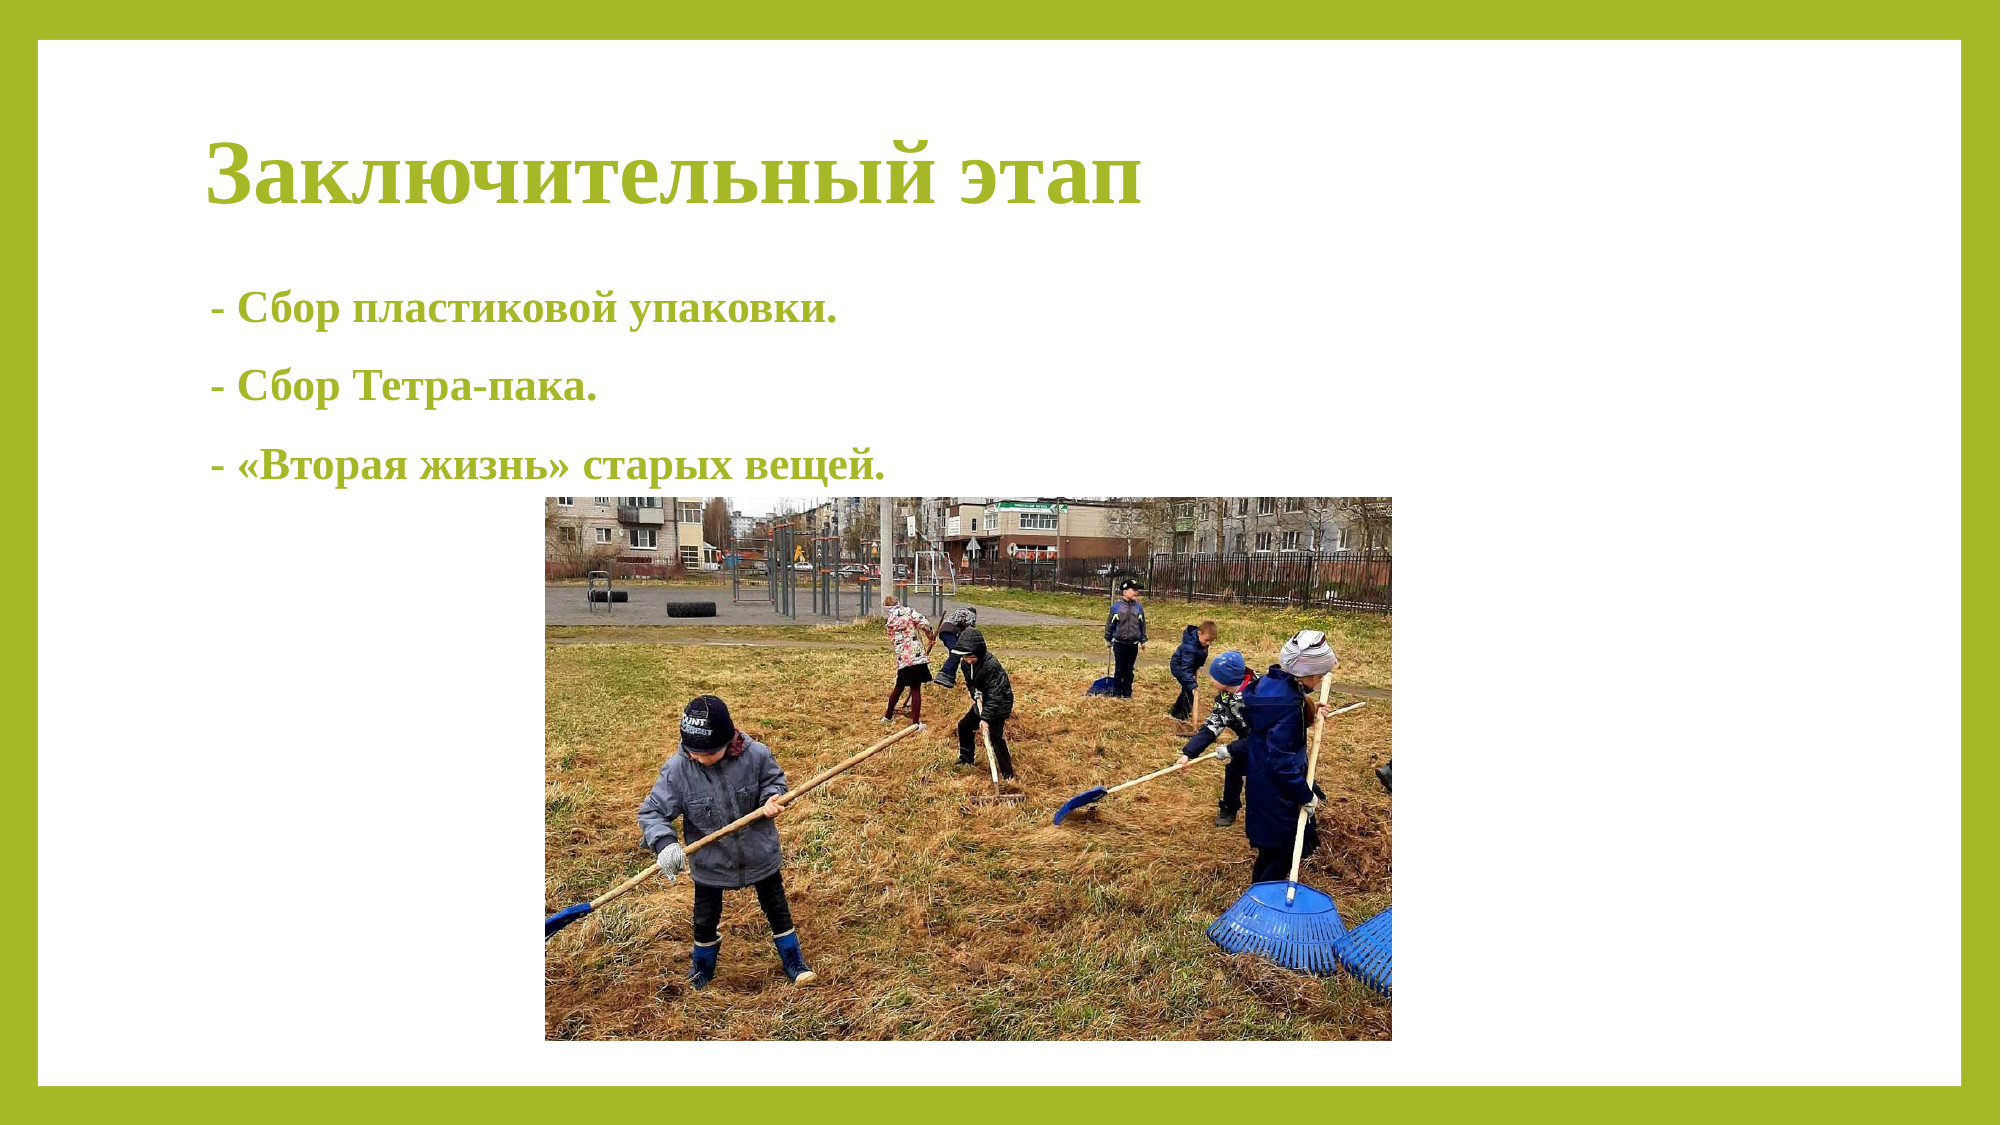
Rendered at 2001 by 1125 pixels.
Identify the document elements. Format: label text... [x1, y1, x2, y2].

list - Сбор пластиковой упаковки. - Сбор Тетра-пака. - «Вторая жизнь» старых вещей. [187, 275, 1808, 938]
picture [545, 497, 1392, 1041]
title Заключительный этап [189, 62, 1810, 285]
